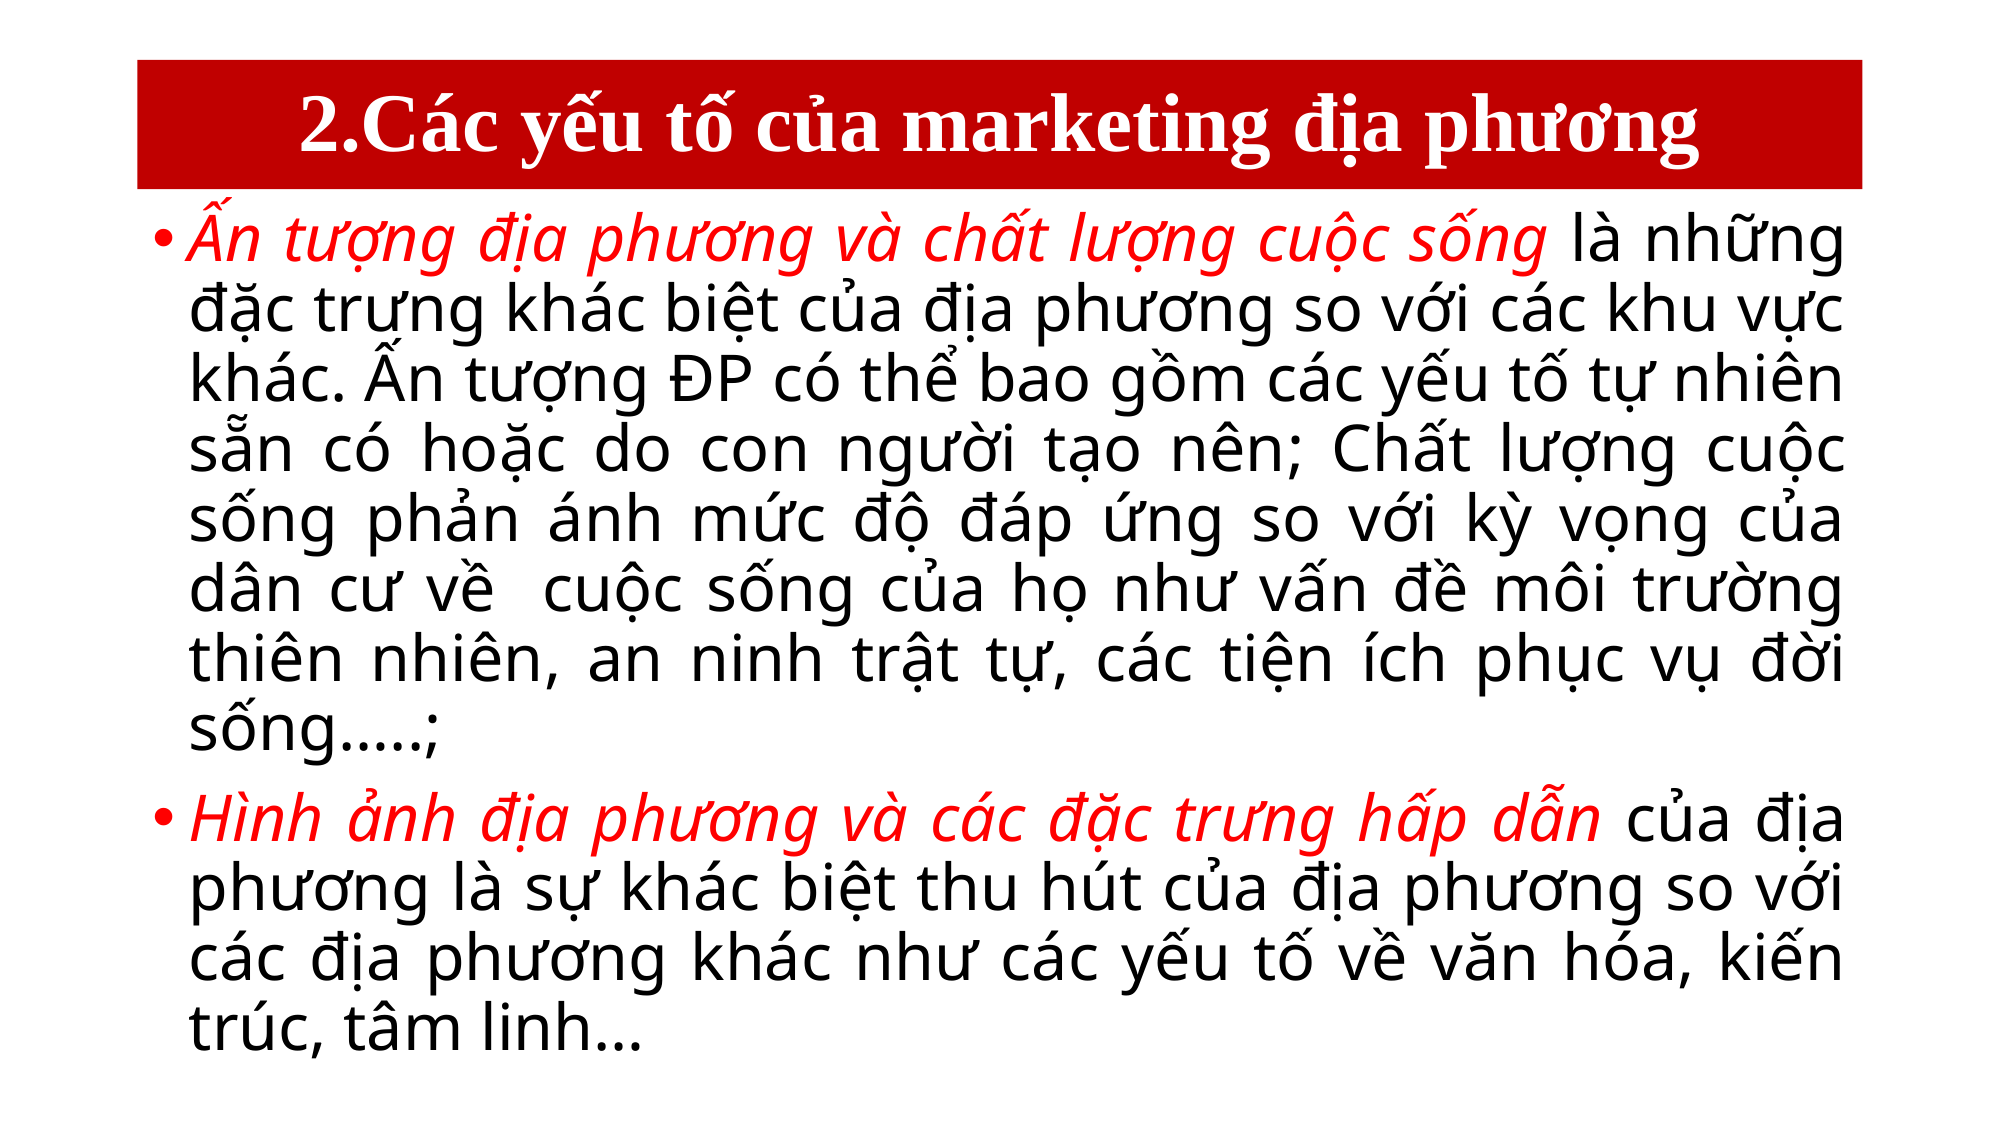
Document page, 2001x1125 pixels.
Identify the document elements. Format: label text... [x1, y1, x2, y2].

title 2.Các yếu tố của marketing địa phương [137, 59, 1863, 190]
list Ấn tượng địa phương và chất lượng cuộc sống là những đặc trưng khác biệt của địa phương so với các khu vực khác. Ấn tượng ĐP có thể bao gồm các yếu tố tự nhiên sẵn có hoặc do con người tạo nên; Chất lượng cuộc sống phản ánh mức độ đáp ứng so với kỳ vọng của dân cư về cuộc sống của họ như vấn đề môi trường thiên nhiên, an ninh trật tự, các tiện ích phục vụ đời sống…..; Hình ảnh địa phương và các đặc trưng hấp dẫn của địa phương là sự khác biệt thu hút của địa phương so với các địa phương khác như các yếu tố về văn hóa, kiến trúc, tâm linh… [137, 198, 1863, 1076]
